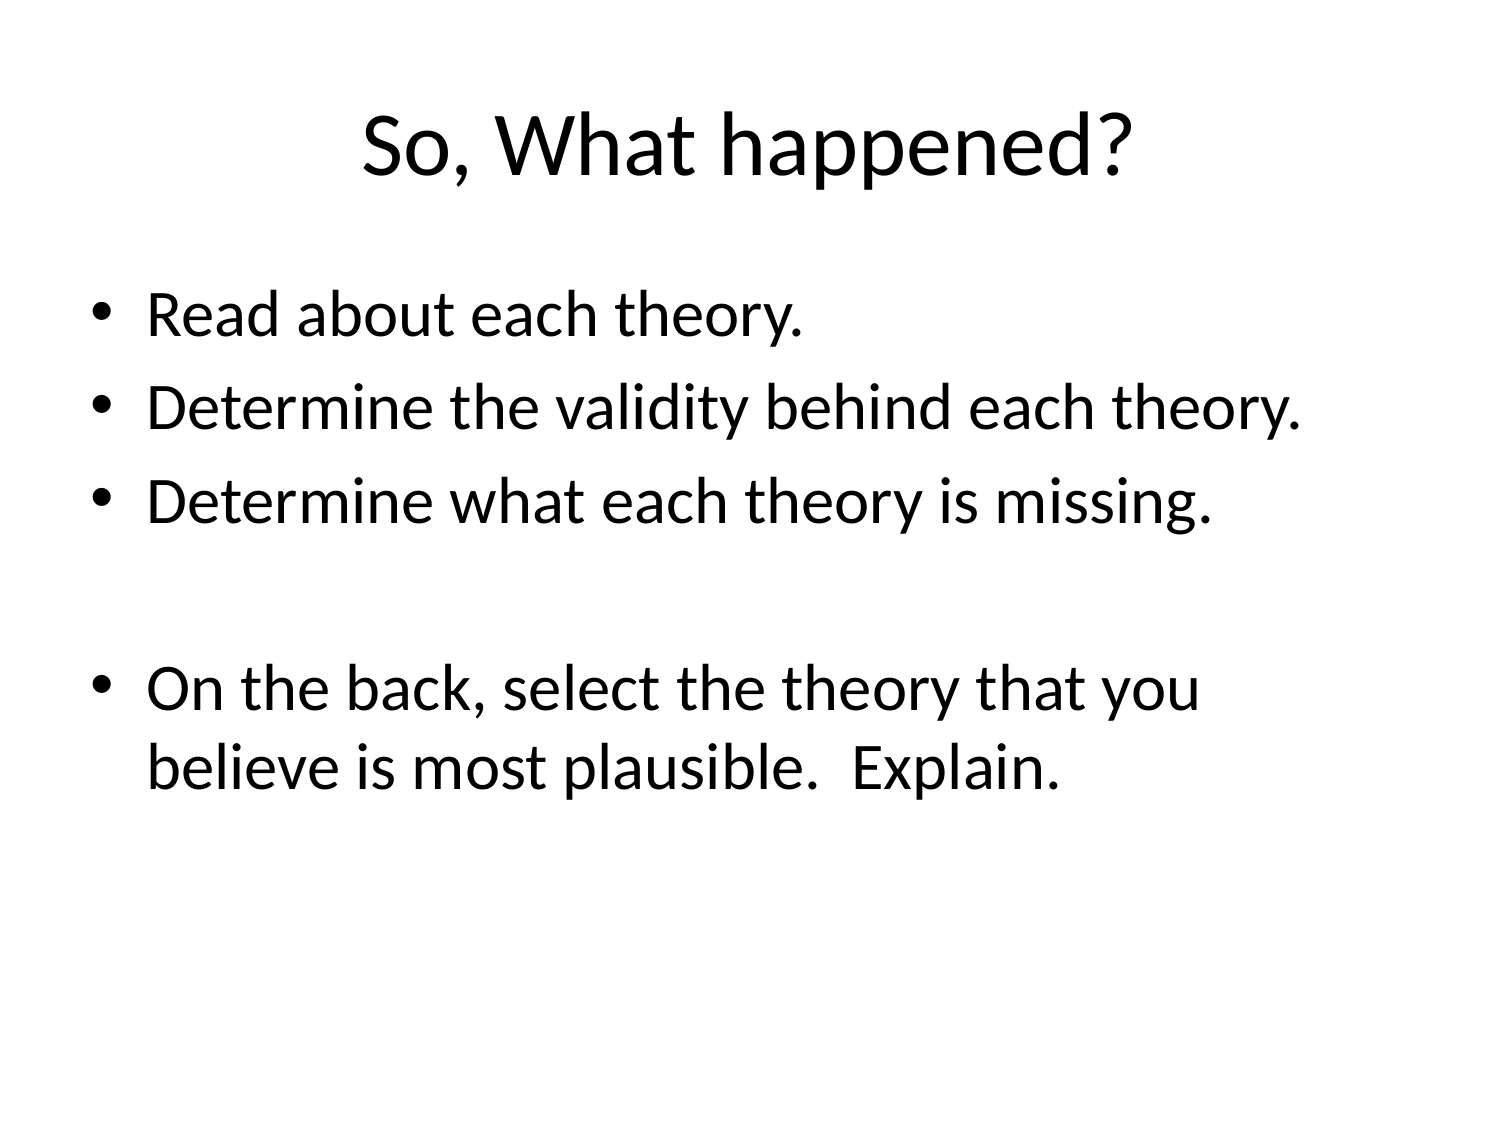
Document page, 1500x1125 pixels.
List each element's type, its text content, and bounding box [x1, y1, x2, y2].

list Read about each theory. Determine the validity behind each theory. Determine what each theory is missing. On the back, select the theory that you believe is most plausible. Explain. [75, 262, 1425, 1005]
title So, What happened? [75, 45, 1425, 233]
